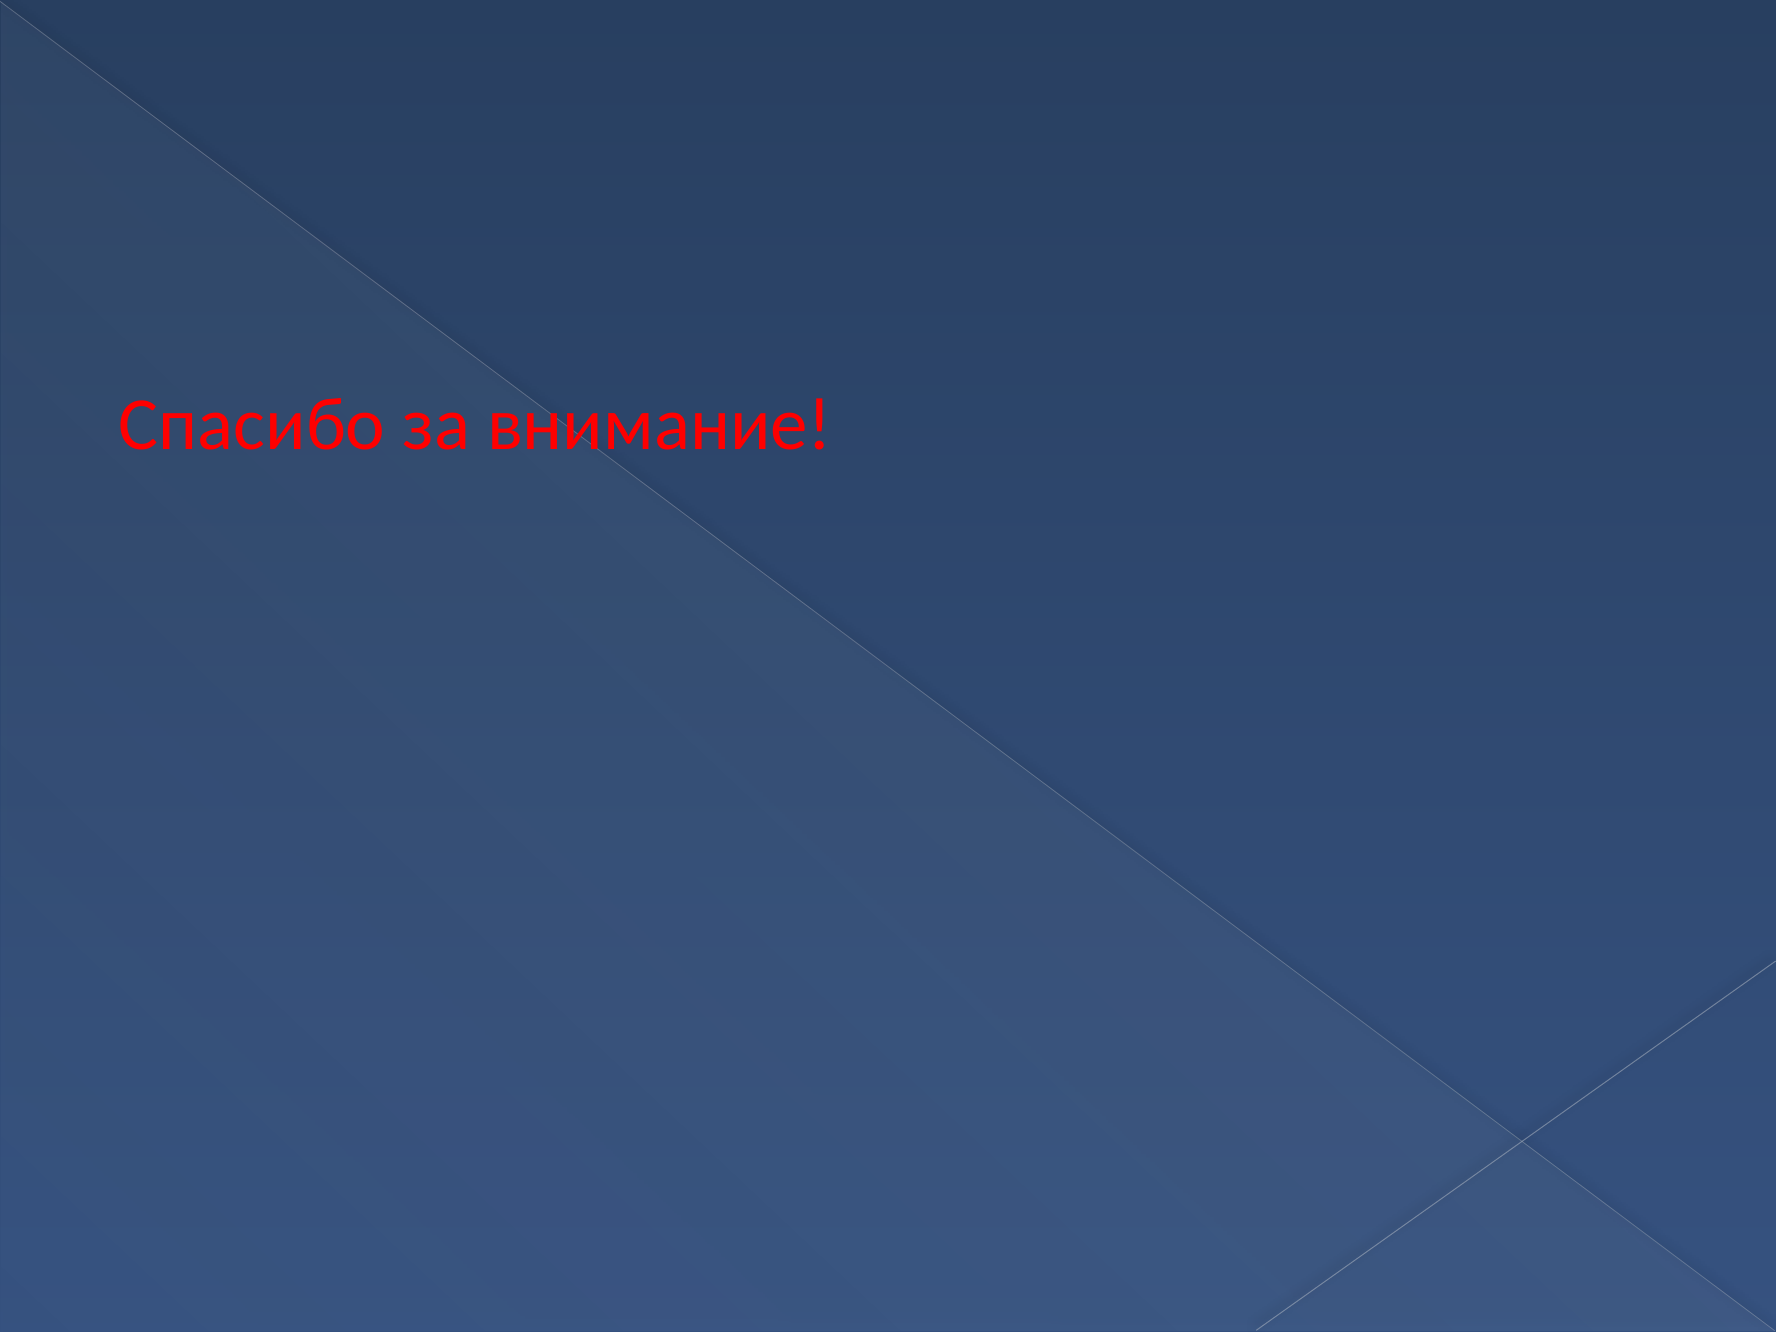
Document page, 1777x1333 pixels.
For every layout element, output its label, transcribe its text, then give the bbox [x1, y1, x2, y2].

list Спасибо за внимание! [88, 365, 1688, 1254]
